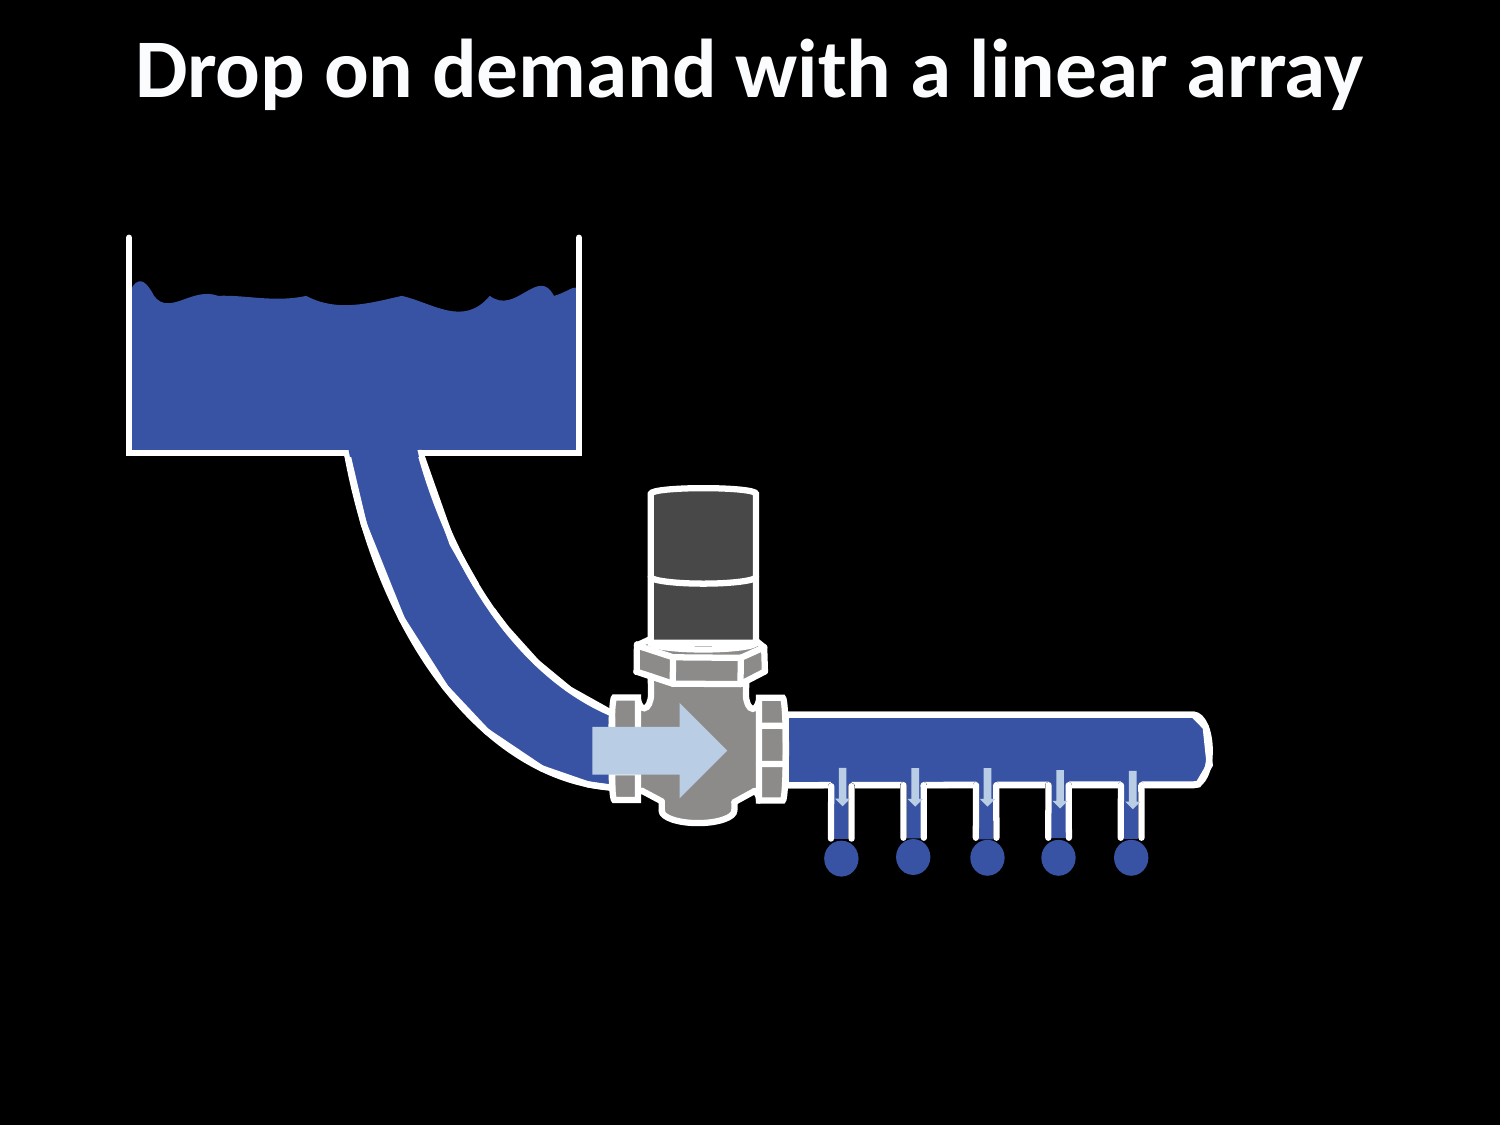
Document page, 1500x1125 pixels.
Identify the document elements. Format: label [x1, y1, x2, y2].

text_box [128, 237, 1210, 840]
text_box [834, 767, 1141, 810]
text_box [823, 838, 1149, 877]
text_box [0, 0, 1500, 1125]
